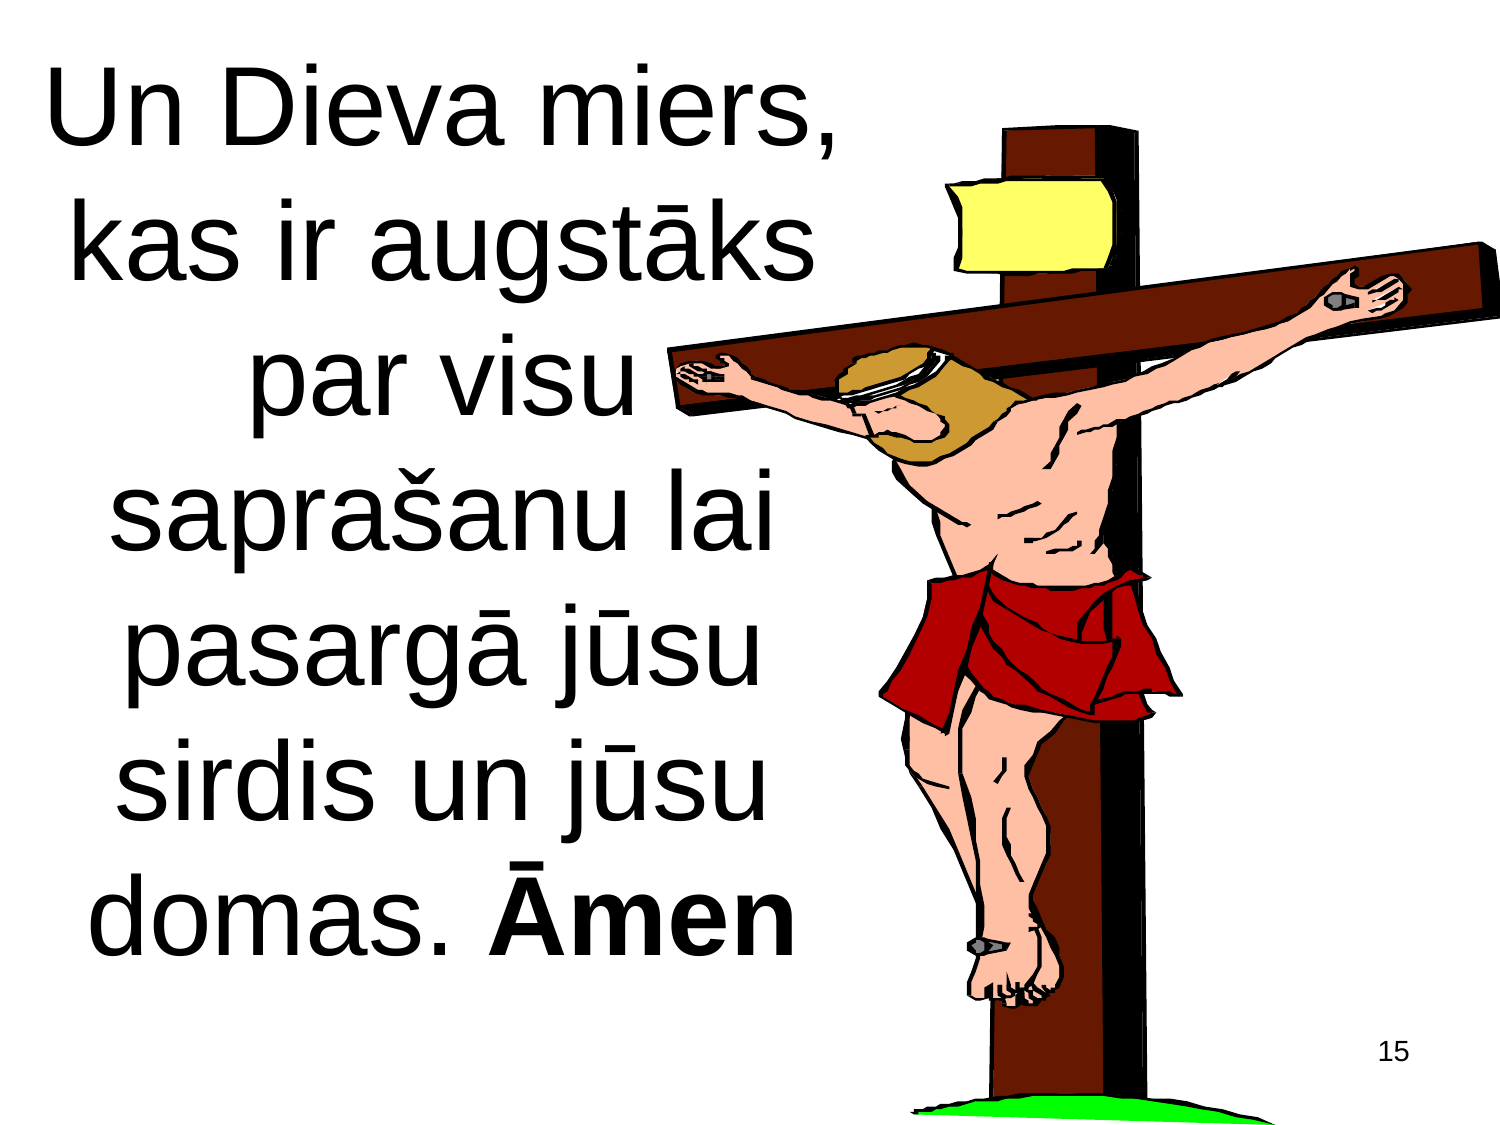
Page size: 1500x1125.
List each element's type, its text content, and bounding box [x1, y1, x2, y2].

picture [662, 125, 1500, 1125]
title Un Dieva miers, kas ir augstāks par visu saprašanu lai pasargā jūsu sirdis un jūsu domas. Āmen [17, 479, 657, 668]
